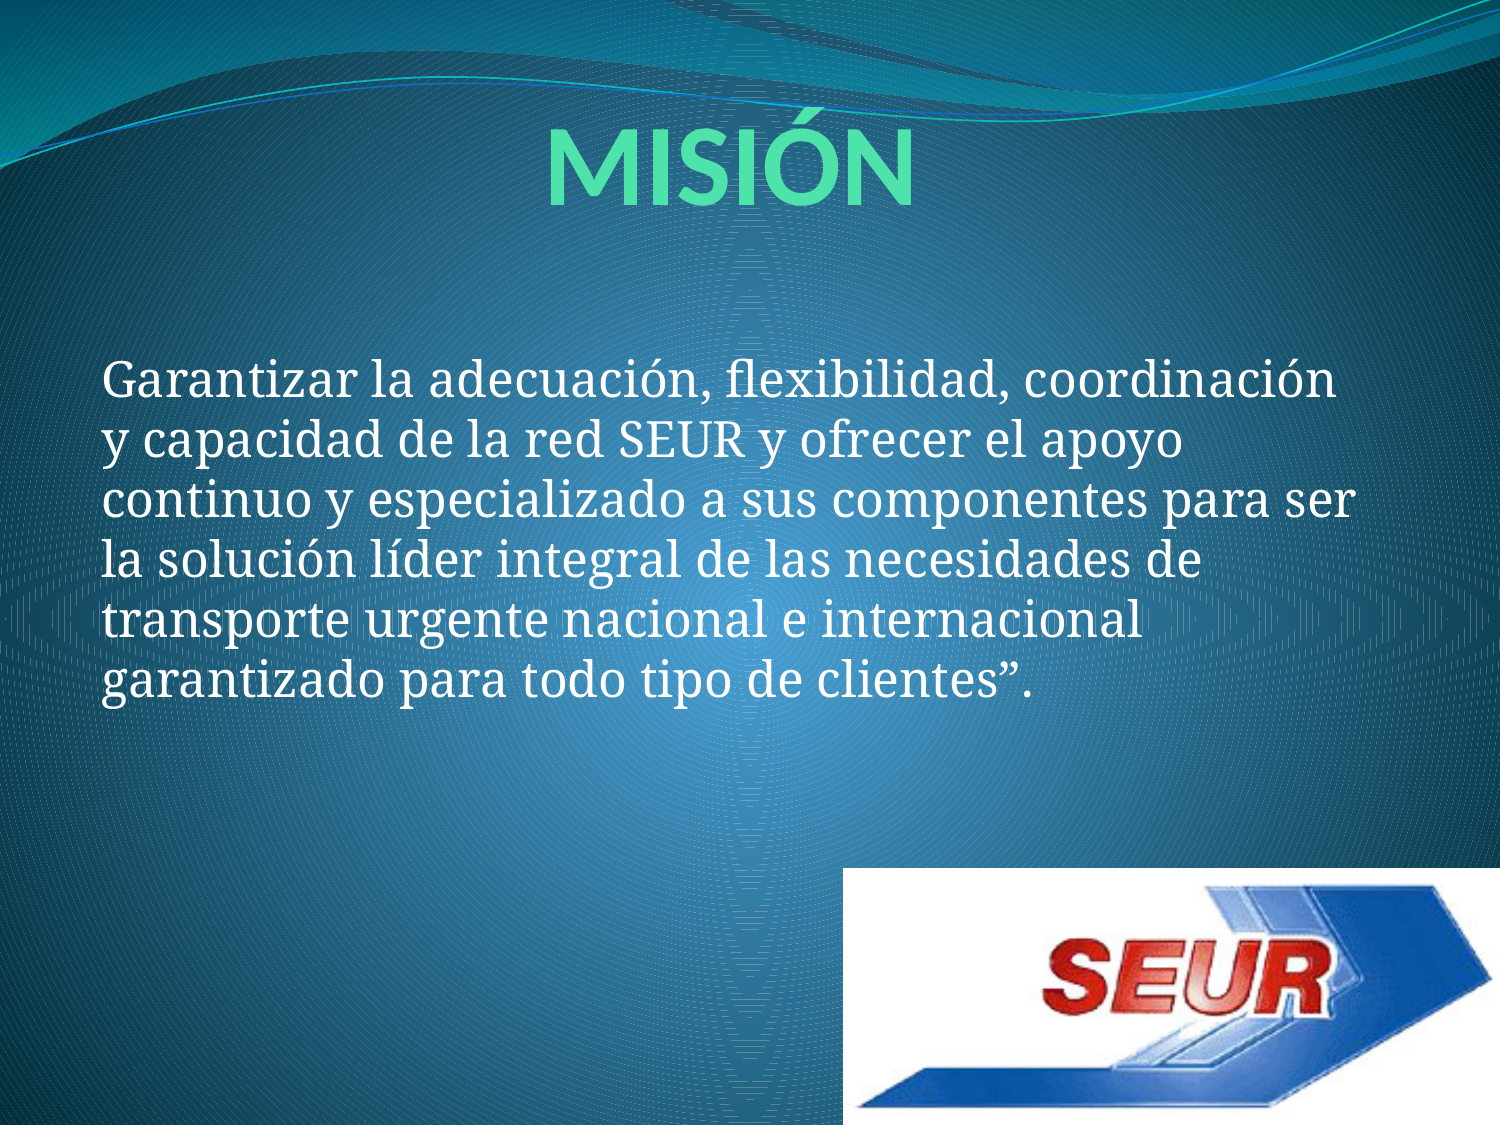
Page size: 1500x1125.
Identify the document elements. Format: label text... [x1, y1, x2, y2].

title MISIÓN [93, 105, 1369, 229]
list Garantizar la adecuación, flexibilidad, coordinación y capacidad de la red SEUR y ofrecer el apoyo continuo y especializado a sus componentes para ser la solución líder integral de las necesidades de transporte urgente nacional e internacional garantizado para todo tipo de clientes”. [93, 339, 1369, 704]
picture [843, 868, 1500, 1125]
